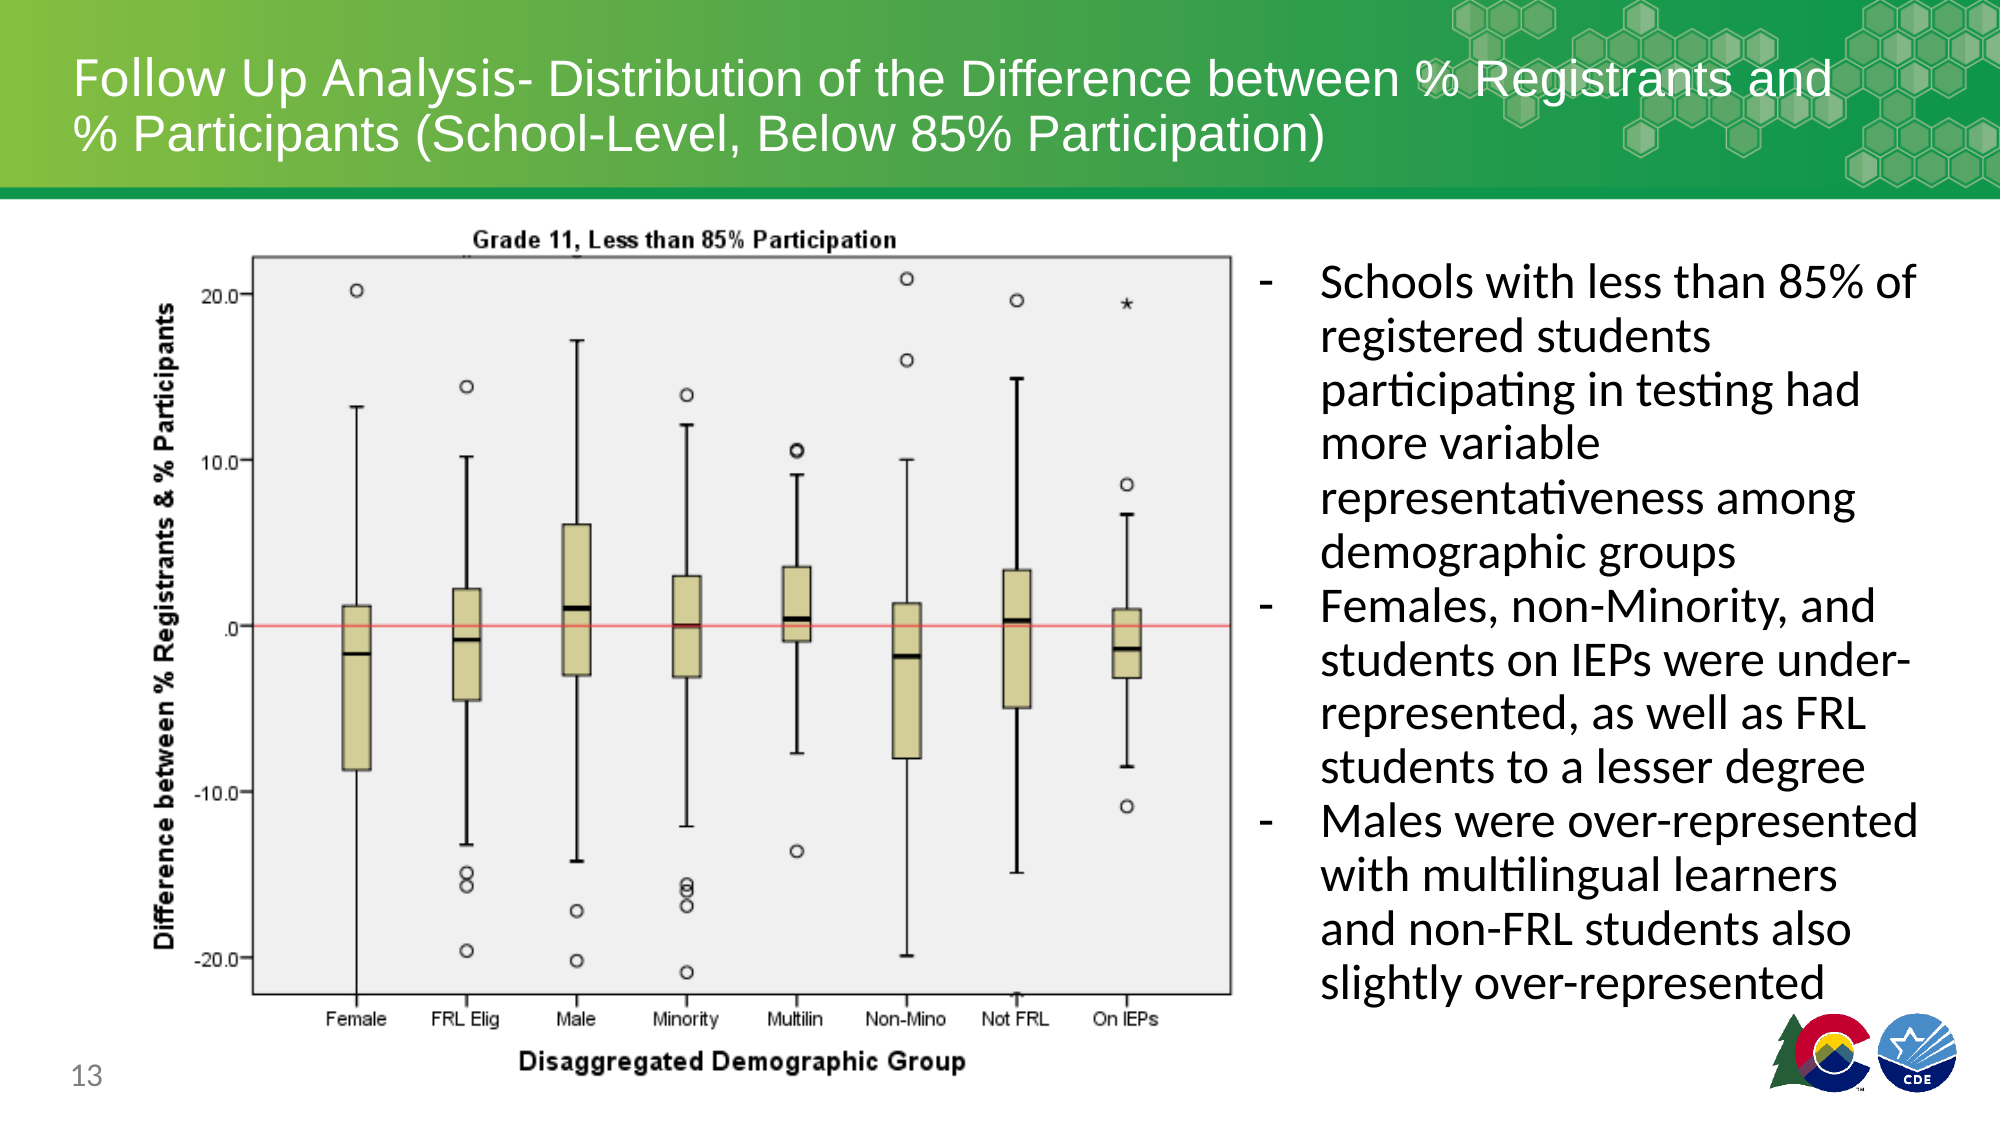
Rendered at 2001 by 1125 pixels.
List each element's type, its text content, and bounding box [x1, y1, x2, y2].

picture [1768, 1012, 1957, 1093]
slide_number 13 [54, 1042, 117, 1103]
picture [122, 202, 1246, 1103]
title Follow Up Analysis- Distribution of the Difference between % Registrants and % Participants (School-Level, Below 85% Participation) [72, 33, 1836, 182]
picture [0, 0, 2000, 200]
list Schools with less than 85% of registered students participating in testing had more variable representativeness among demographic groups Females, non-Minority, and students on IEPs were under-represented, as well as FRL students to a lesser degree Males were over-represented with multilingual learners and non-FRL students also slightly over-represented [1250, 254, 1921, 1058]
